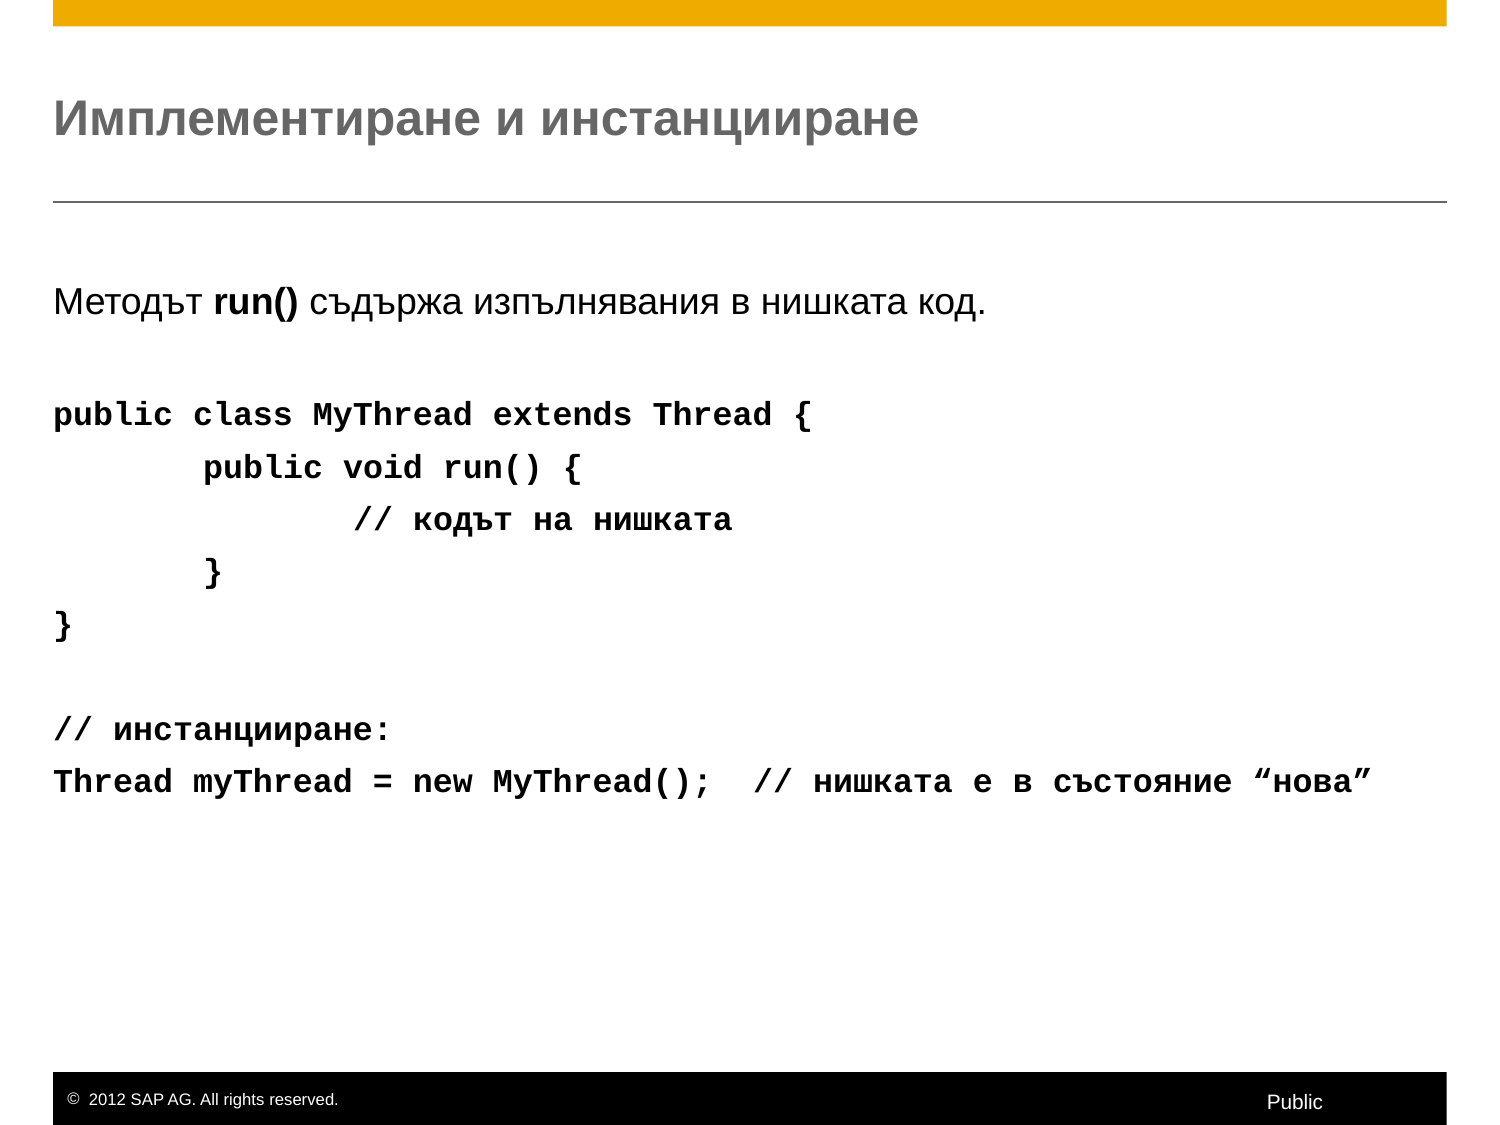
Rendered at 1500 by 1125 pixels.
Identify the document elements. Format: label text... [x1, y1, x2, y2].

list Методът run() съдържа изпълнявания в нишката код. public class MyThread extends Thread { public void run() { // кодът на нишката } } // инстанцииране: Thread myThread = new MyThread(); // нишката е в състояние “нова” [53, 277, 1447, 998]
title Имплементиране и инстанцииране [53, 53, 1447, 178]
